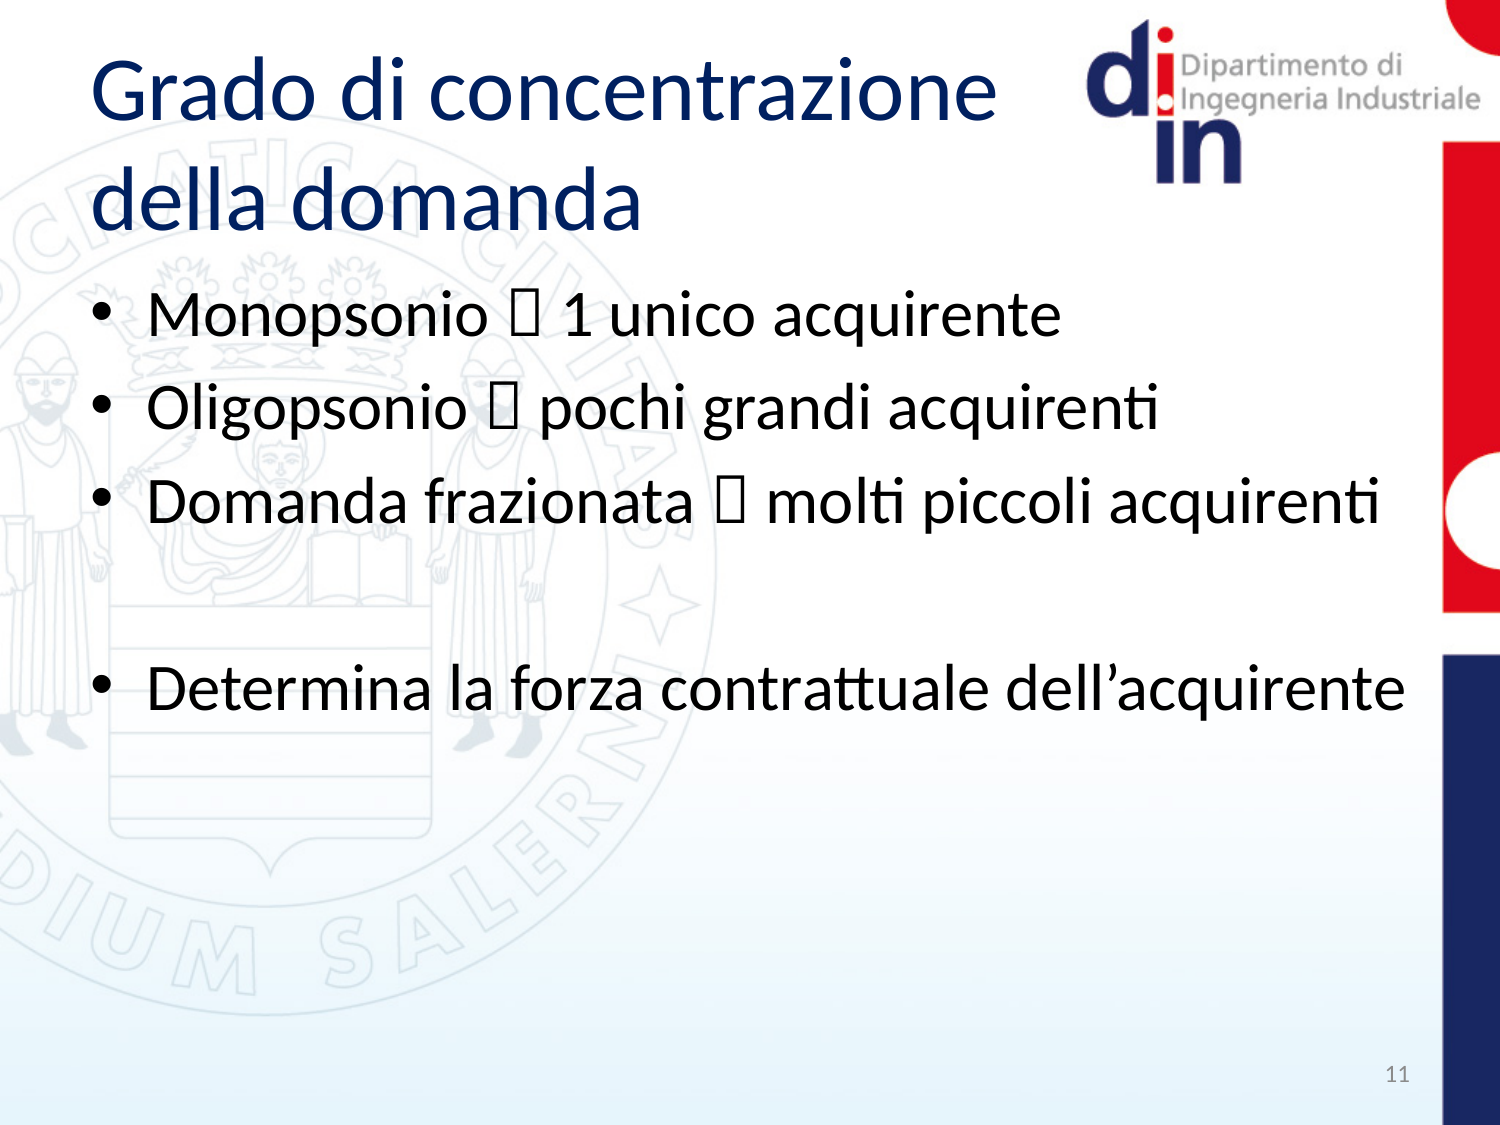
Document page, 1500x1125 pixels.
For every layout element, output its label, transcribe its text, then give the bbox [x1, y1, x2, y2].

slide_number 11 [1257, 1042, 1425, 1103]
title Grado di concentrazione della domanda [74, 44, 1070, 233]
picture [0, 0, 1500, 1125]
list Monopsonio  1 unico acquirente Oligopsonio  pochi grandi acquirenti Domanda frazionata  molti piccoli acquirenti Determina la forza contrattuale dell’acquirente [74, 262, 1426, 1006]
